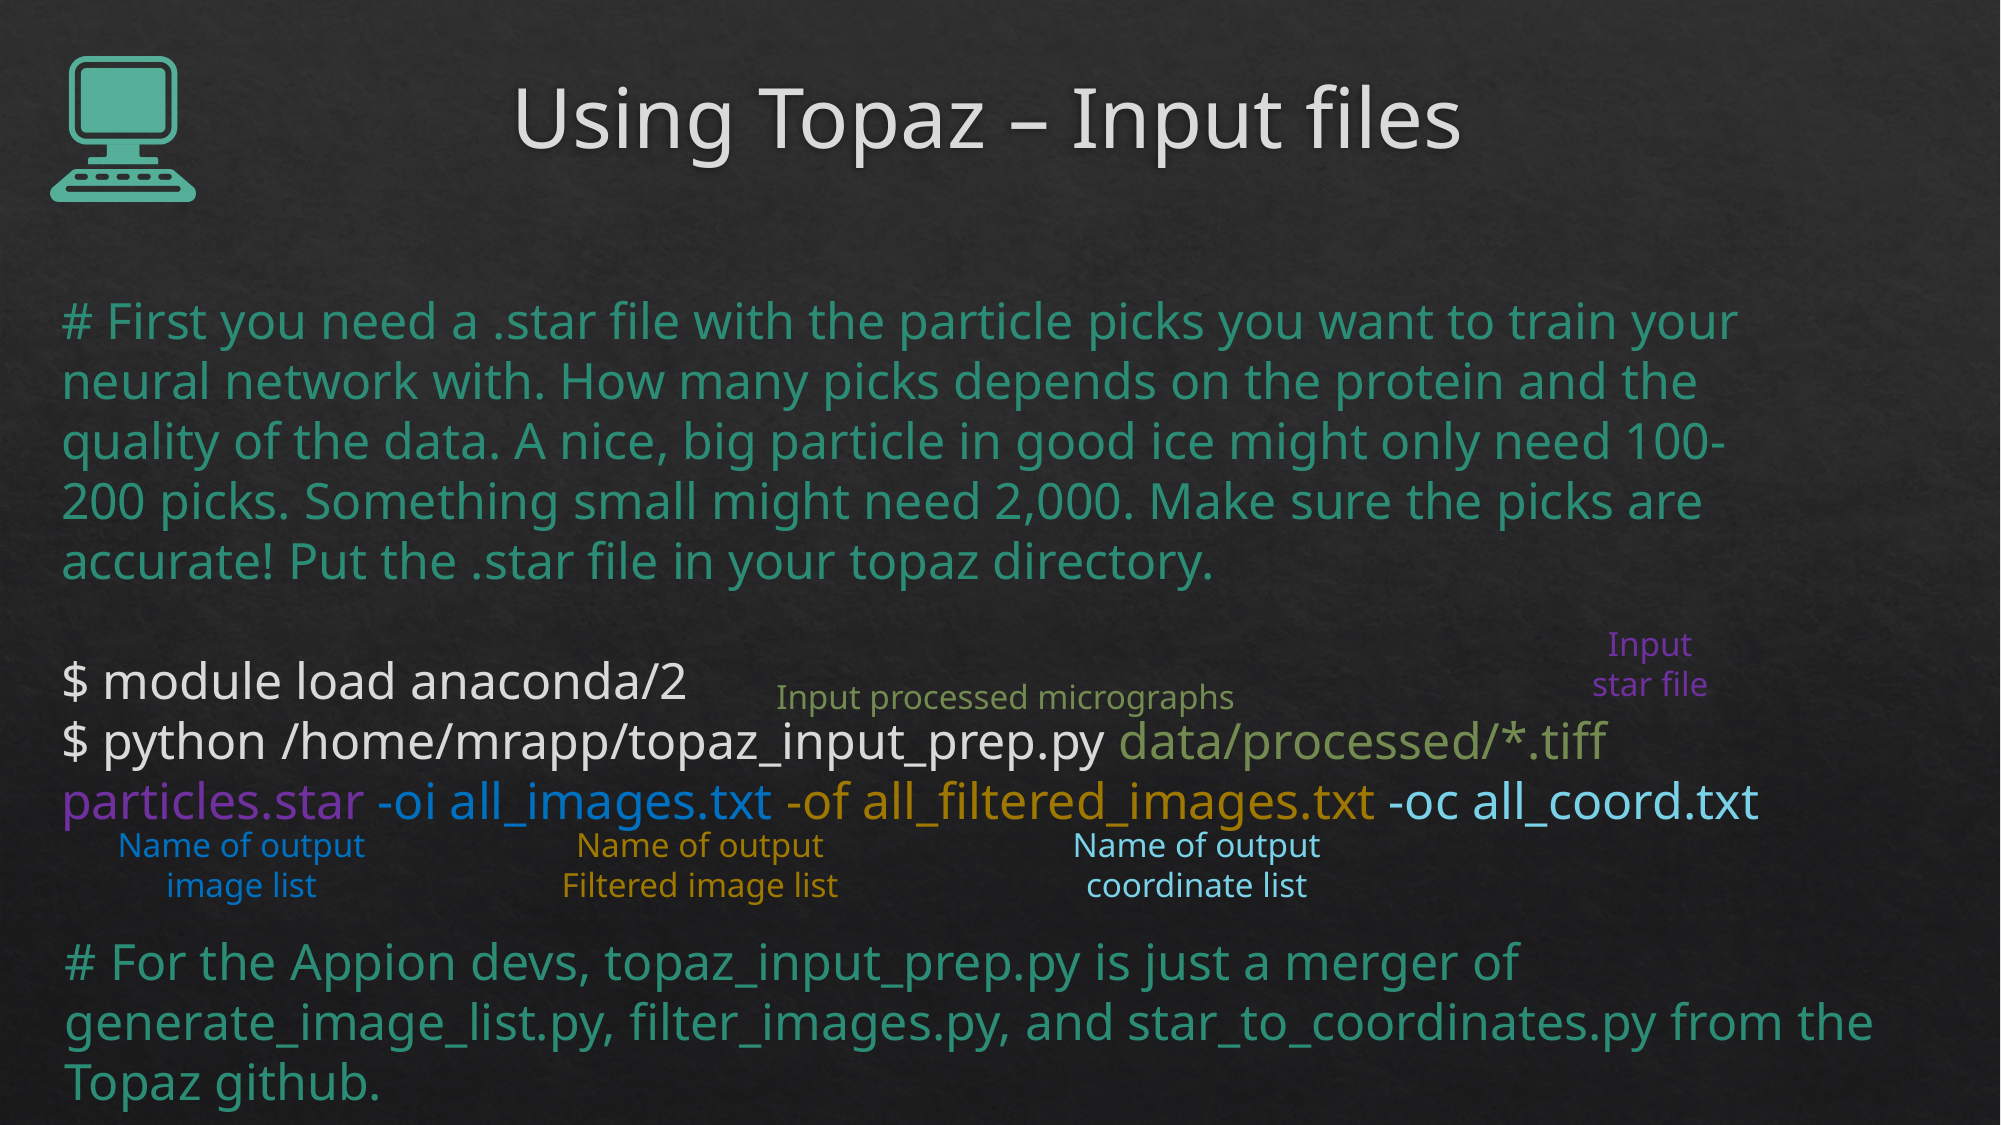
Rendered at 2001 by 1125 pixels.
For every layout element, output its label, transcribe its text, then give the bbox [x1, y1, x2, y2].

title Using Topaz – Input files [149, 35, 1849, 195]
text_box Name of output image list [102, 817, 381, 912]
picture [49, 56, 196, 202]
text_box Name of output coordinate list [1057, 817, 1336, 912]
text_box Input processed micrographs [761, 668, 1251, 724]
text_box # For the Appion devs, topaz_input_prep.py is just a merger of generate_image_list.py, filter_images.py, and star_to_coordinates.py from the Topaz github. [49, 923, 1962, 1118]
text_box Input star file [1577, 615, 1724, 711]
text_box # First you need a .star file with the particle picks you want to train your neural network with. How many picks depends on the protein and the quality of the data. A nice, big particle in good ice might only need 100-200 picks. Something small might need 2,000. Make sure the picks are accurate! Put the .star file in your topaz directory. $ module load anaconda/2 $ python /home/mrapp/topaz_input_prep.py data/processed/*.tiff particles.star -oi all_images.txt -of all_filtered_images.txt -oc all_coord.txt [46, 282, 1812, 837]
text_box Name of output Filtered image list [546, 817, 854, 912]
